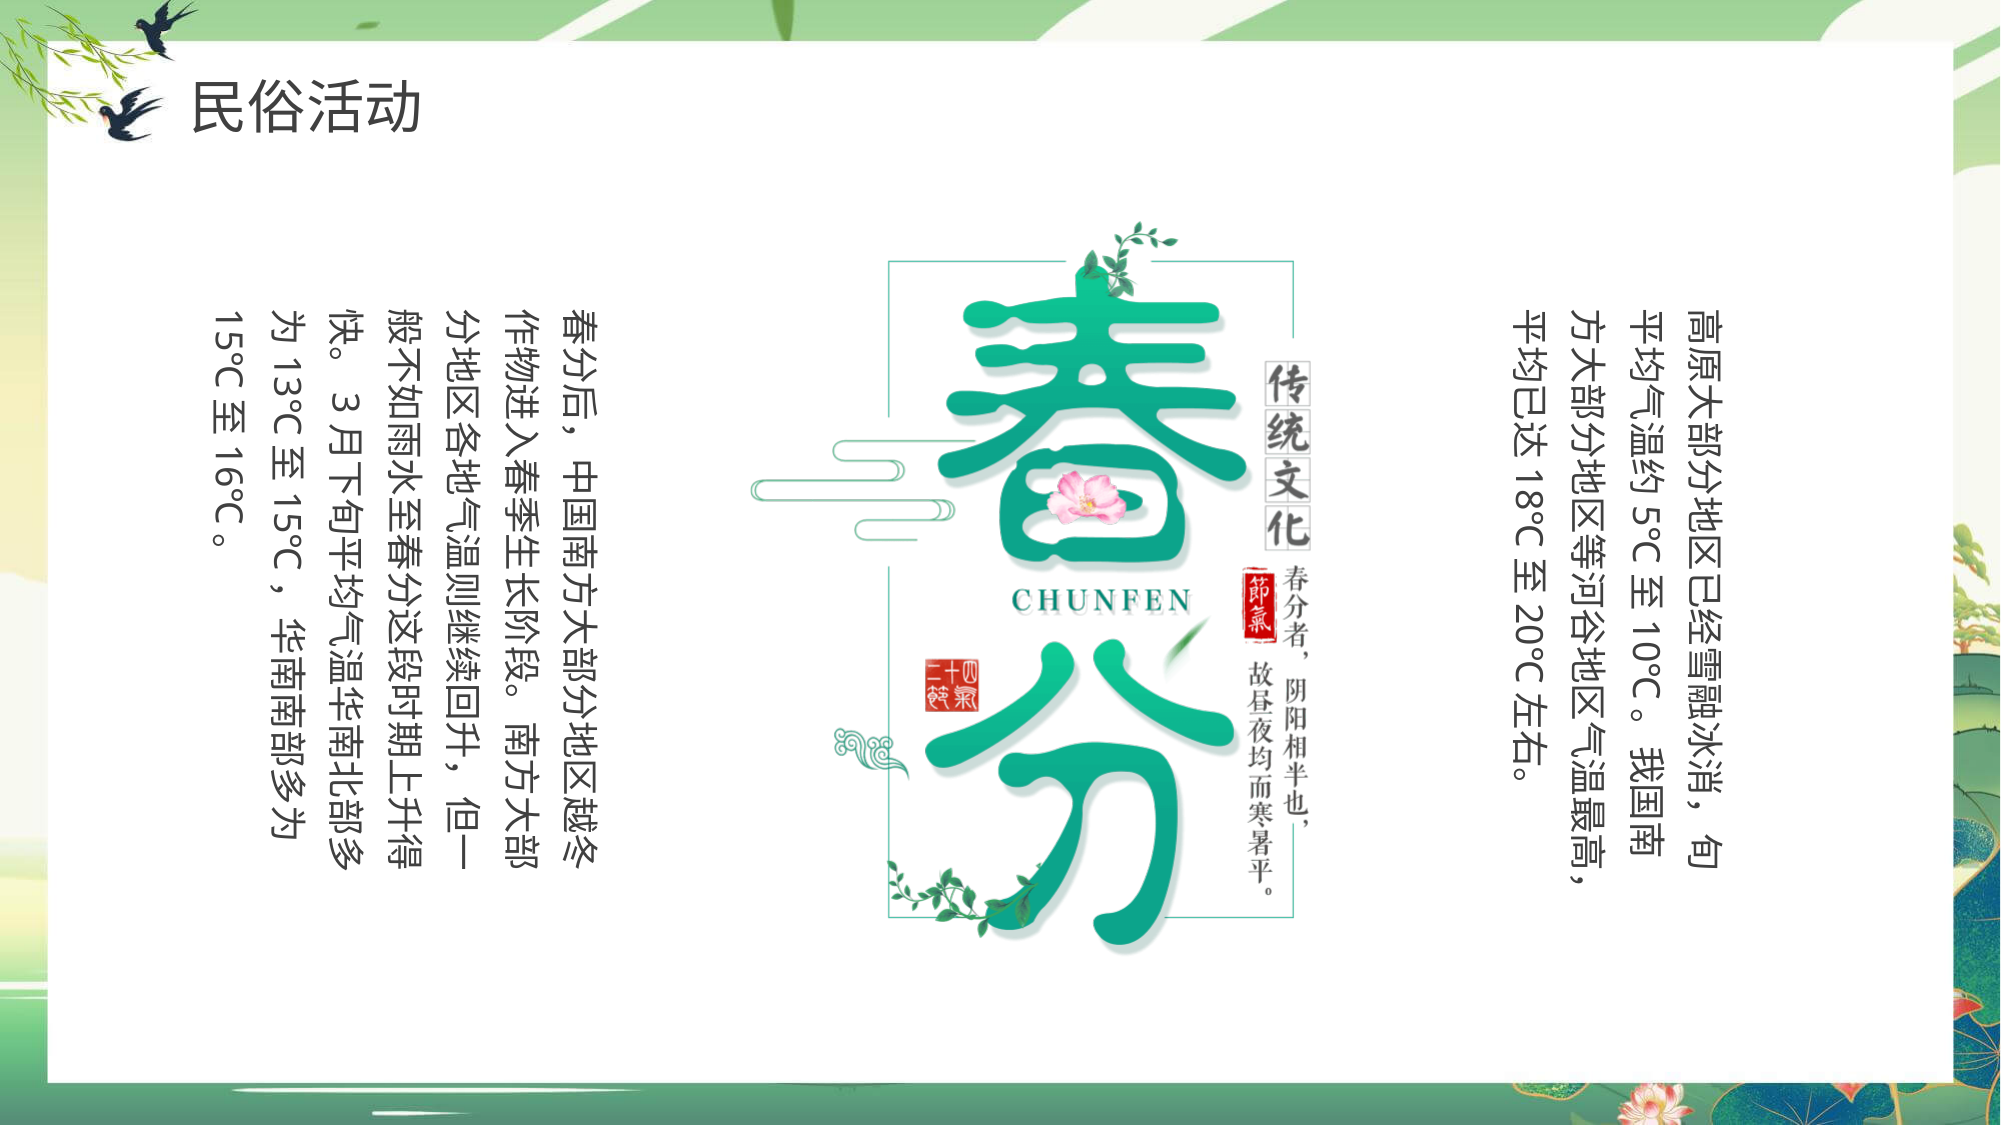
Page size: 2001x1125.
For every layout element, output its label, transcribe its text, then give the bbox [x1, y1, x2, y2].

text_box 春分后，中国南方大部分地区越冬作物进入春季生长阶段。南方大部分地区各地气温则继续回升，但一般不如雨水至春分这段时期上升得快。3月下旬平均气温华南北部多为13℃至15℃，华南南部多为15℃至16℃。 [222, 294, 473, 908]
picture [0, 0, 2001, 1125]
text_box 民俗活动 [174, 62, 477, 148]
text_box 高原大部分地区已经雪融冰消，旬平均气温约5℃至10℃。我国南方大部分地区等河谷地区气温最高，平均已达18℃至20℃左右。 [1704, 294, 1750, 908]
